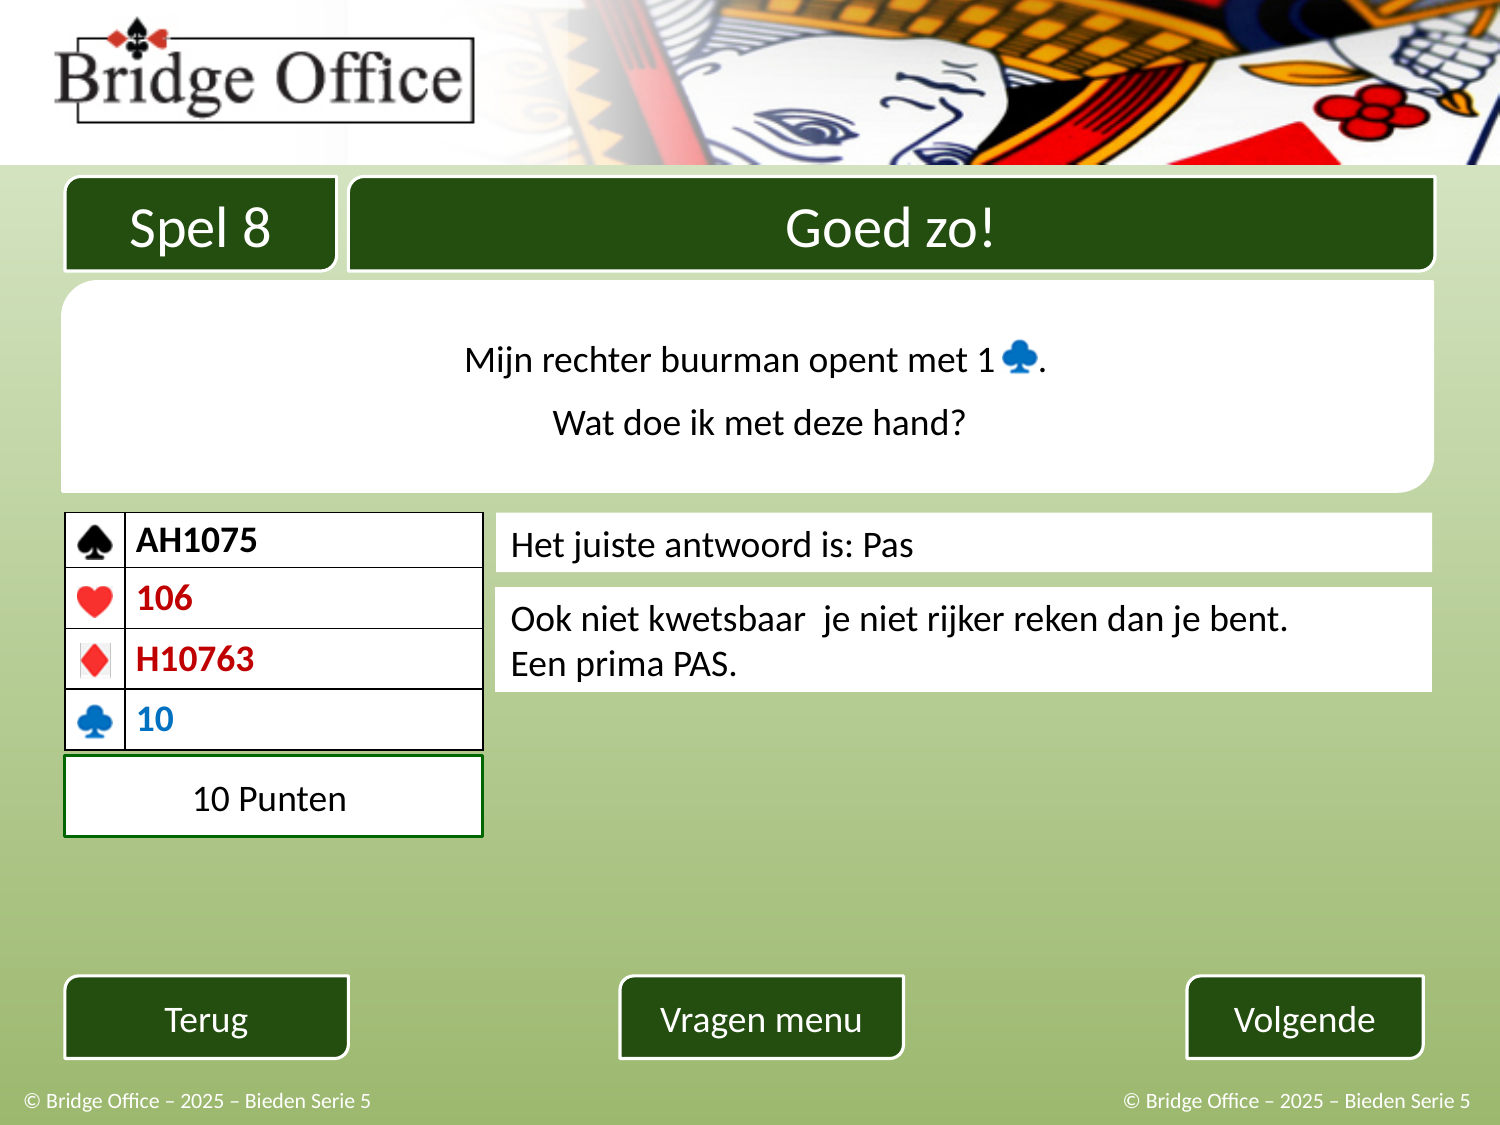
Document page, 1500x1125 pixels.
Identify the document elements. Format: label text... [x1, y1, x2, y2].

picture [77, 524, 114, 561]
table_header AH1075 [126, 513, 482, 567]
text_box © Bridge Office – 2025 – Bieden Serie 5 [8, 1079, 393, 1121]
text_box Goed zo! [346, 179, 1437, 273]
text_box 10 Punten [63, 754, 484, 838]
table_cell 10 [126, 690, 482, 749]
text_box © Bridge Office – 2025 – Bieden Serie 5 [1107, 1079, 1500, 1121]
table_cell 106 [126, 568, 482, 628]
picture [1001, 339, 1038, 375]
picture [0, 0, 1500, 166]
text_box Volgende [1185, 974, 1425, 1061]
table_header [66, 513, 124, 567]
picture [77, 643, 114, 679]
text_box Spel 8 [63, 179, 339, 273]
table_cell [66, 690, 124, 749]
table_cell [66, 629, 124, 688]
text_box Wat doe ik met deze hand? [537, 390, 986, 451]
table_cell [66, 568, 124, 628]
text_box Het juiste antwoord is: Pas [496, 512, 1433, 573]
picture [77, 585, 114, 618]
table_cell H10763 [126, 629, 482, 688]
text_box Vragen menu [618, 974, 906, 1061]
text_box Terug [63, 974, 350, 1061]
text_box Ook niet kwetsbaar je niet rijker reken dan je bent. Een prima PAS. [495, 587, 1432, 692]
text_box Mijn rechter buurman opent met 1 . [449, 327, 1075, 388]
picture [77, 703, 114, 740]
text_box [61, 280, 1435, 493]
